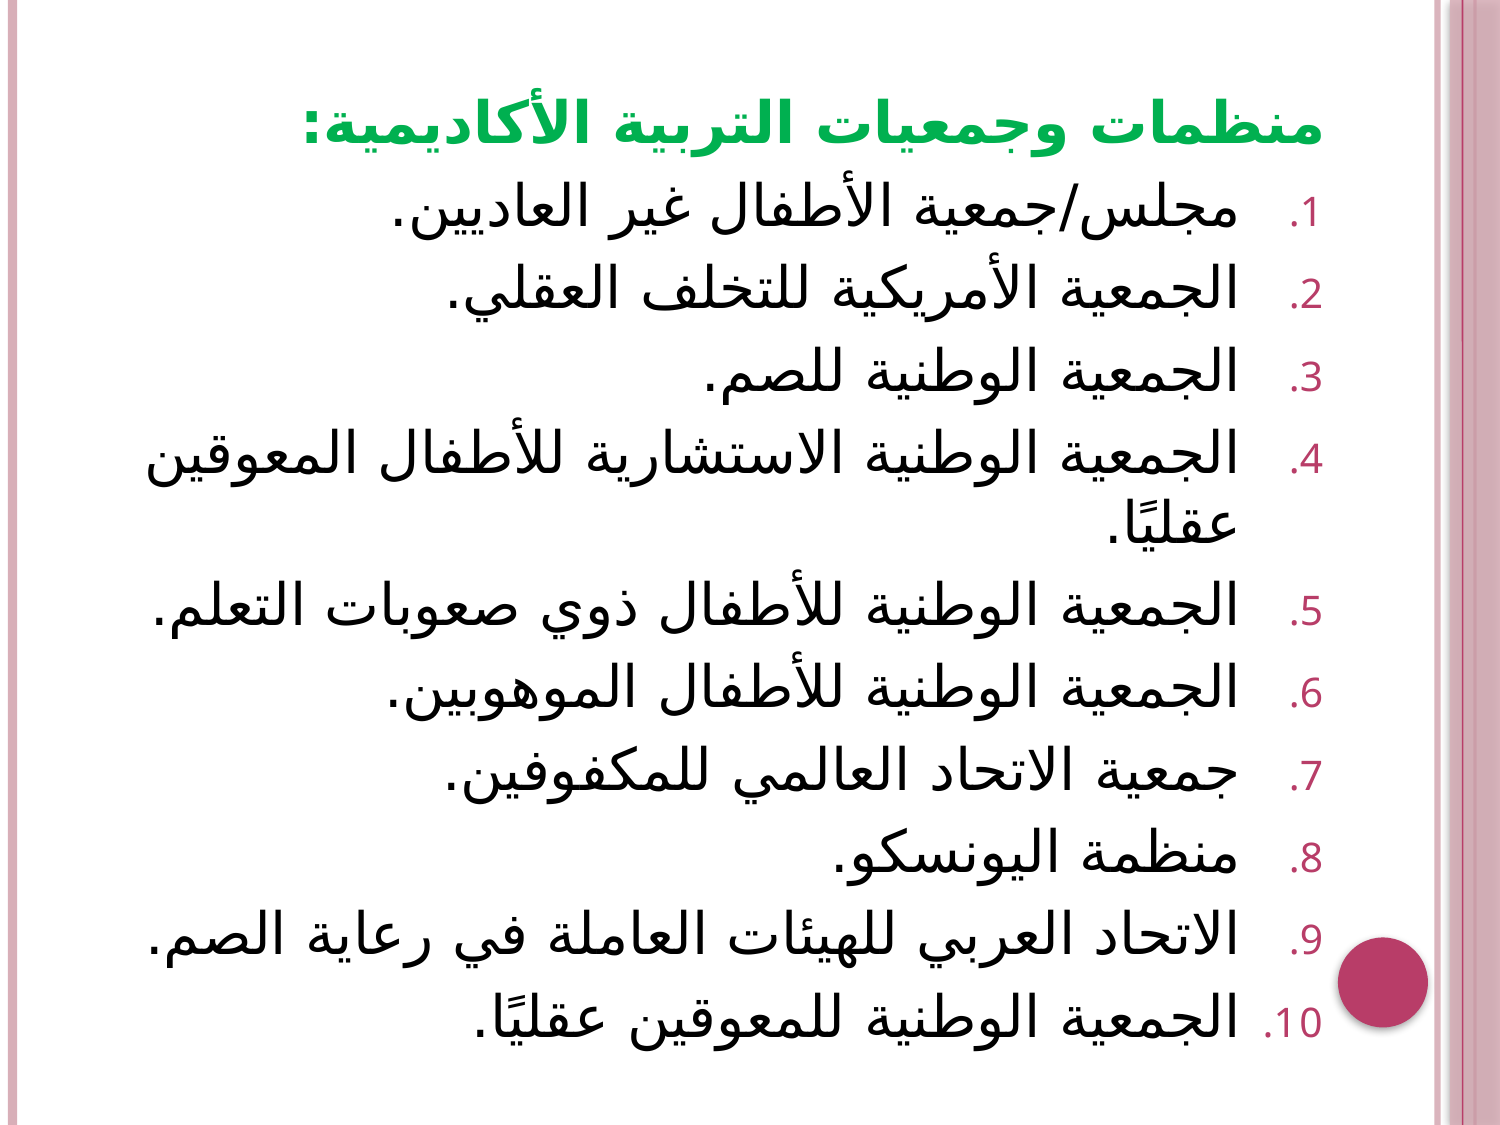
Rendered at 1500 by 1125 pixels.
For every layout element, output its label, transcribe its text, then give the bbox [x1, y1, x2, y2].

list منظمات وجمعيات التربية الأكاديمية: مجلس/جمعية الأطفال غير العاديين. الجمعية الأمريكية للتخلف العقلي. الجمعية الوطنية للصم. الجمعية الوطنية الاستشارية للأطفال المعوقين عقليًا. الجمعية الوطنية للأطفال ذوي صعوبات التعلم. الجمعية الوطنية للأطفال الموهوبين. جمعية الاتحاد العالمي للمكفوفين. منظمة اليونسكو. الاتحاد العربي للهيئات العاملة في رعاية الصم. الجمعية الوطنية للمعوقين عقليًا. [75, 78, 1341, 1062]
